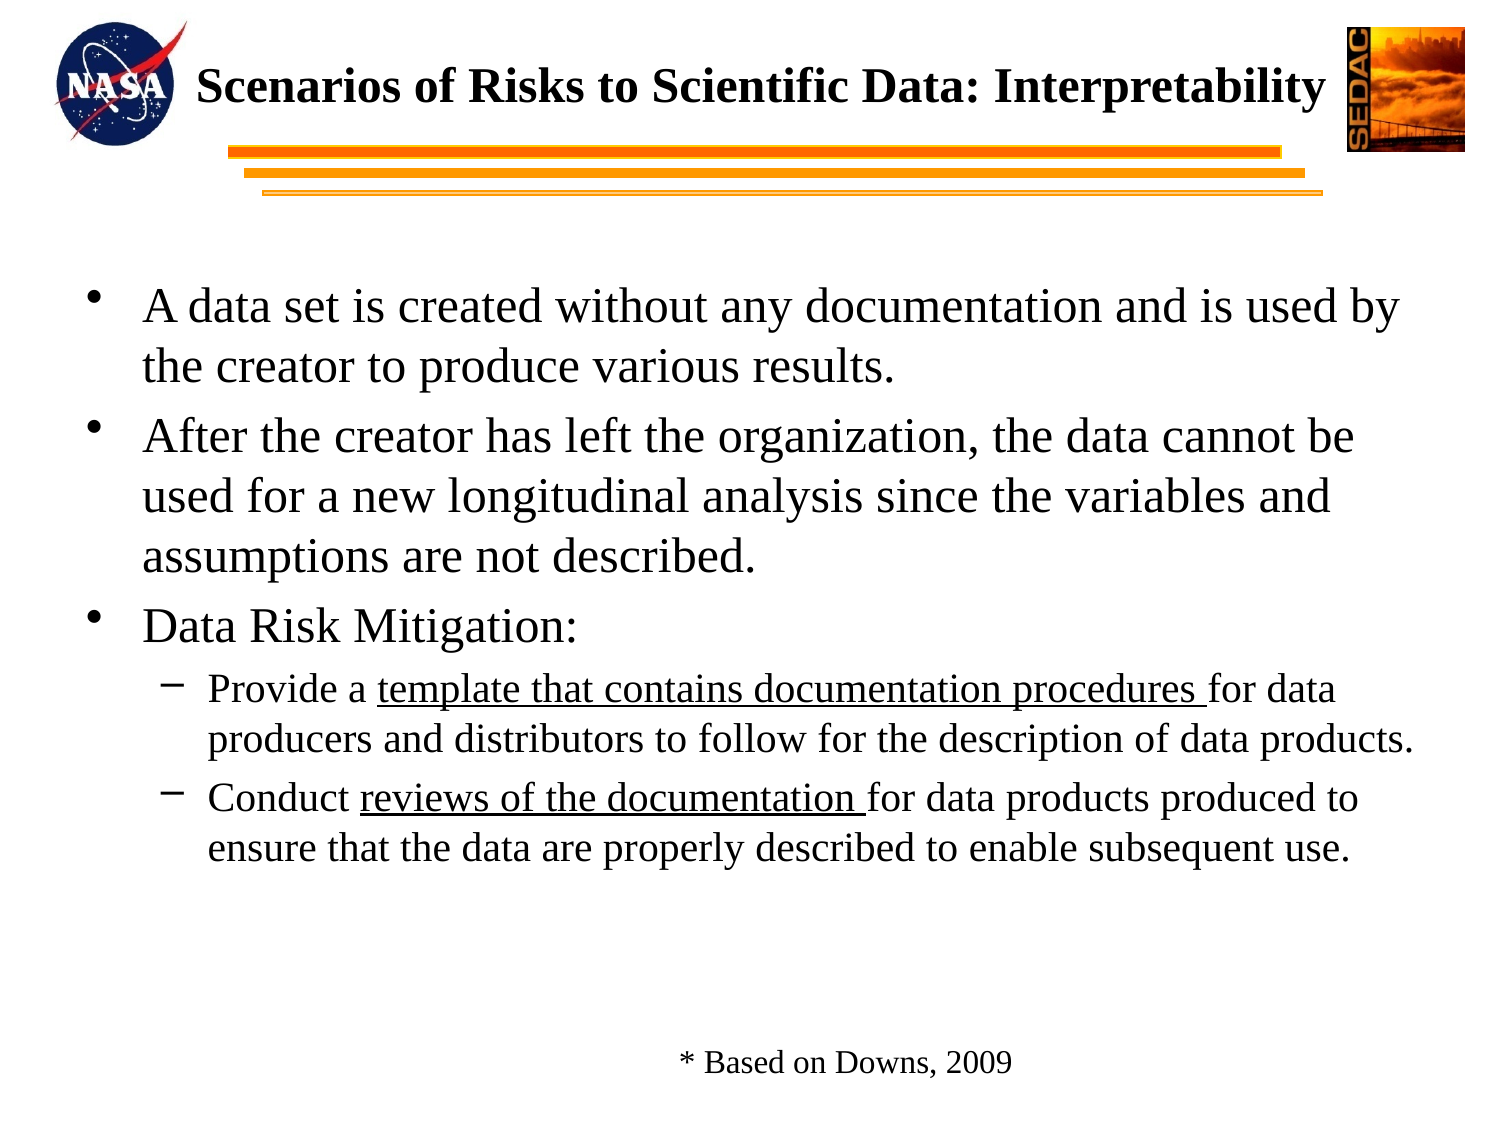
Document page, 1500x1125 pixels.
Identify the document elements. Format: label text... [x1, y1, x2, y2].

picture [0, 0, 228, 160]
title Scenarios of Risks to Scientific Data: Interpretability [180, 35, 1350, 136]
text_box * Based on Downs, 2009 [663, 1032, 1059, 1088]
list A data set is created without any documentation and is used by the creator to produce various results. After the creator has left the organization, the data cannot be used for a new longitudinal analysis since the variables and assumptions are not described. Data Risk Mitigation: Provide a template that contains documentation procedures for data producers and distributors to follow for the description of data products. Conduct reviews of the documentation for data products produced to ensure that the data are properly described to enable subsequent use. [70, 265, 1443, 951]
picture [1347, 27, 1465, 152]
